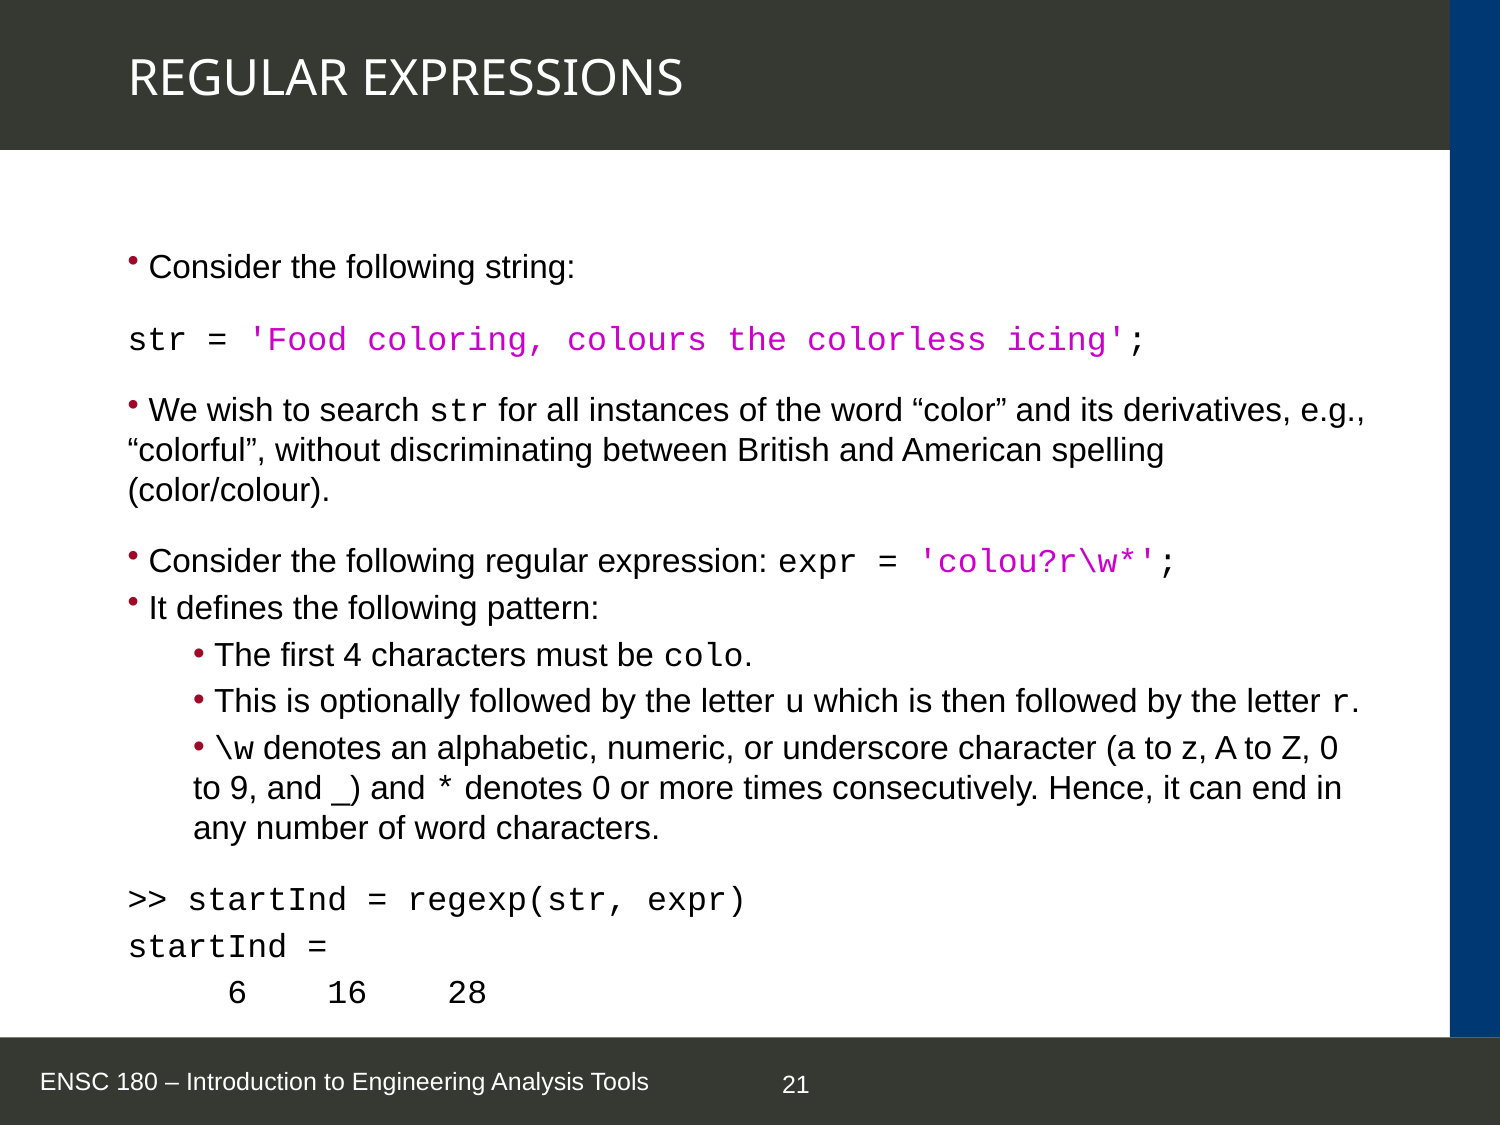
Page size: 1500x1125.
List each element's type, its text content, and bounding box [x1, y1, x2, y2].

footer ENSC 180 – Introduction to Engineering Analysis Tools [24, 1057, 740, 1113]
title REGULAR EXPRESSIONS [112, 37, 1450, 138]
list Consider the following string: str = 'Food coloring, colours the colorless icing'; We wish to search str for all instances of the word “color” and its derivatives, e.g., “colorful”, without discriminating between British and American spelling (color/colour). Consider the following regular expression: expr = 'colou?r\w*'; It defines the following pattern: The first 4 characters must be colo. This is optionally followed by the letter u which is then followed by the letter r. \w denotes an alphabetic, numeric, or underscore character (a to z, A to Z, 0 to 9, and _) and * denotes 0 or more times consecutively. Hence, it can end in any number of word characters. >> startInd = regexp(str, expr) startInd = 6 16 28 [112, 237, 1388, 1029]
